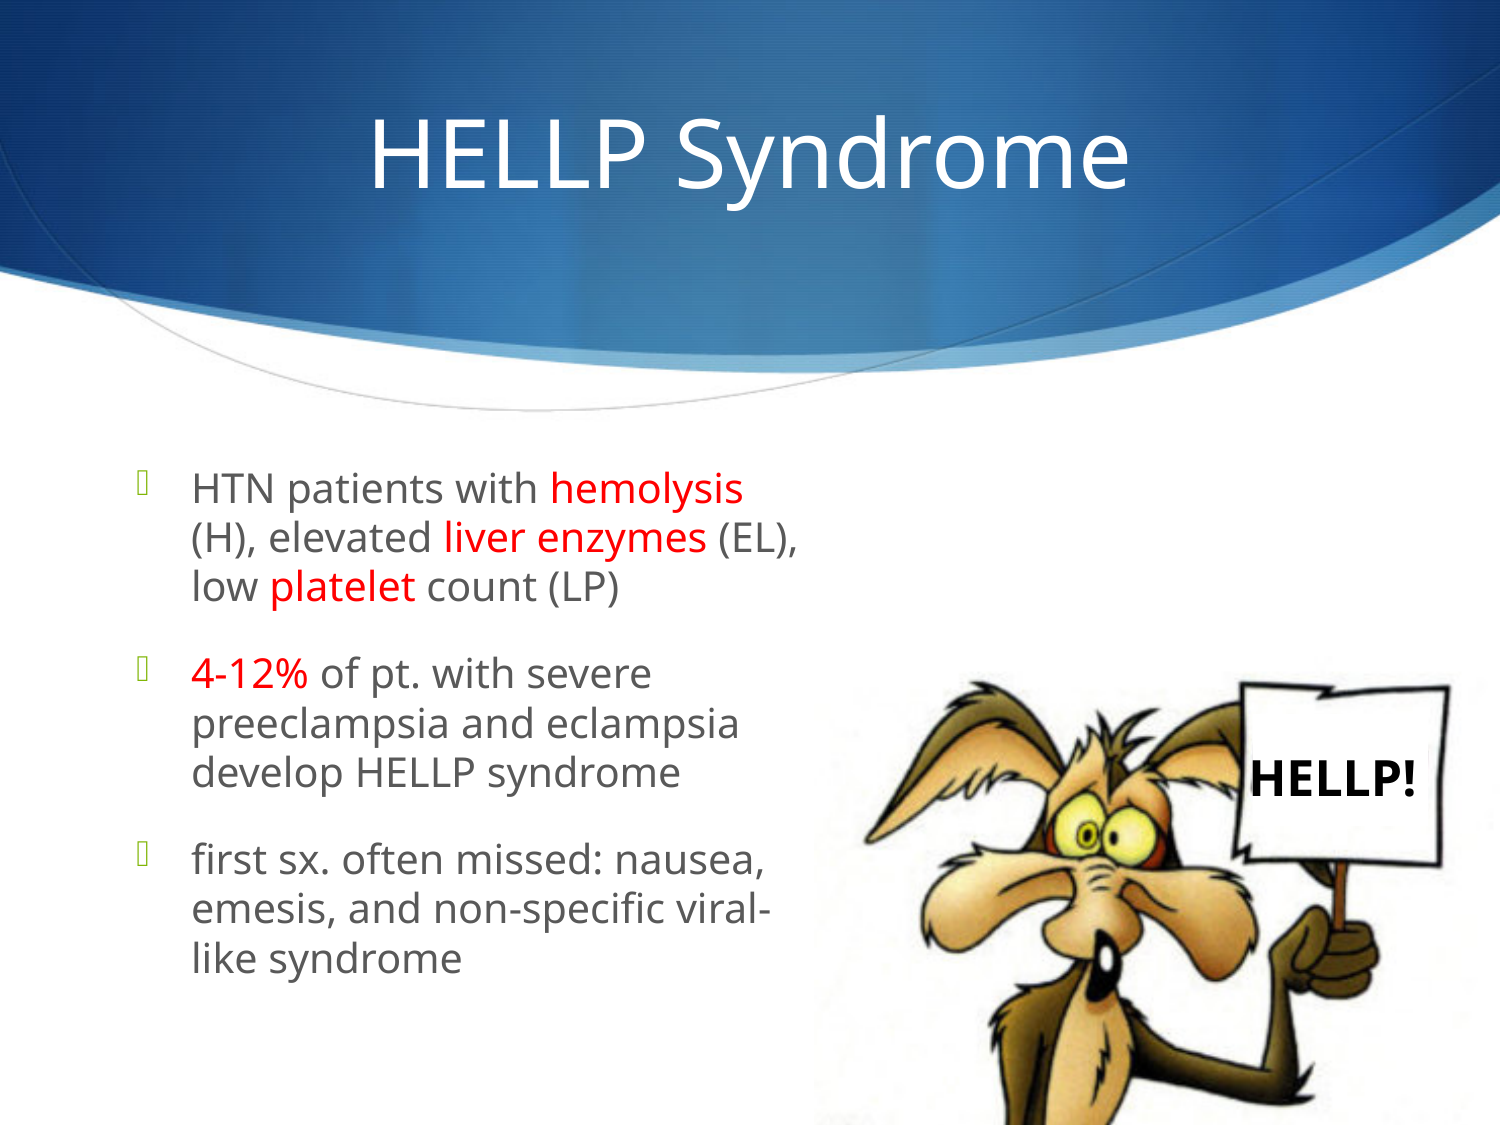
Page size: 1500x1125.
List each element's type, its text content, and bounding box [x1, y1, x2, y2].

picture [0, 0, 1500, 1125]
list HTN patients with hemolysis (H), elevated liver enzymes (EL), low platelet count (LP) 4-12% of pt. with severe preeclampsia and eclampsia develop HELLP syndrome first sx. often missed: nausea, emesis, and non-specific viral-like syndrome [121, 454, 834, 991]
title HELLP Syndrome [75, 56, 1425, 245]
